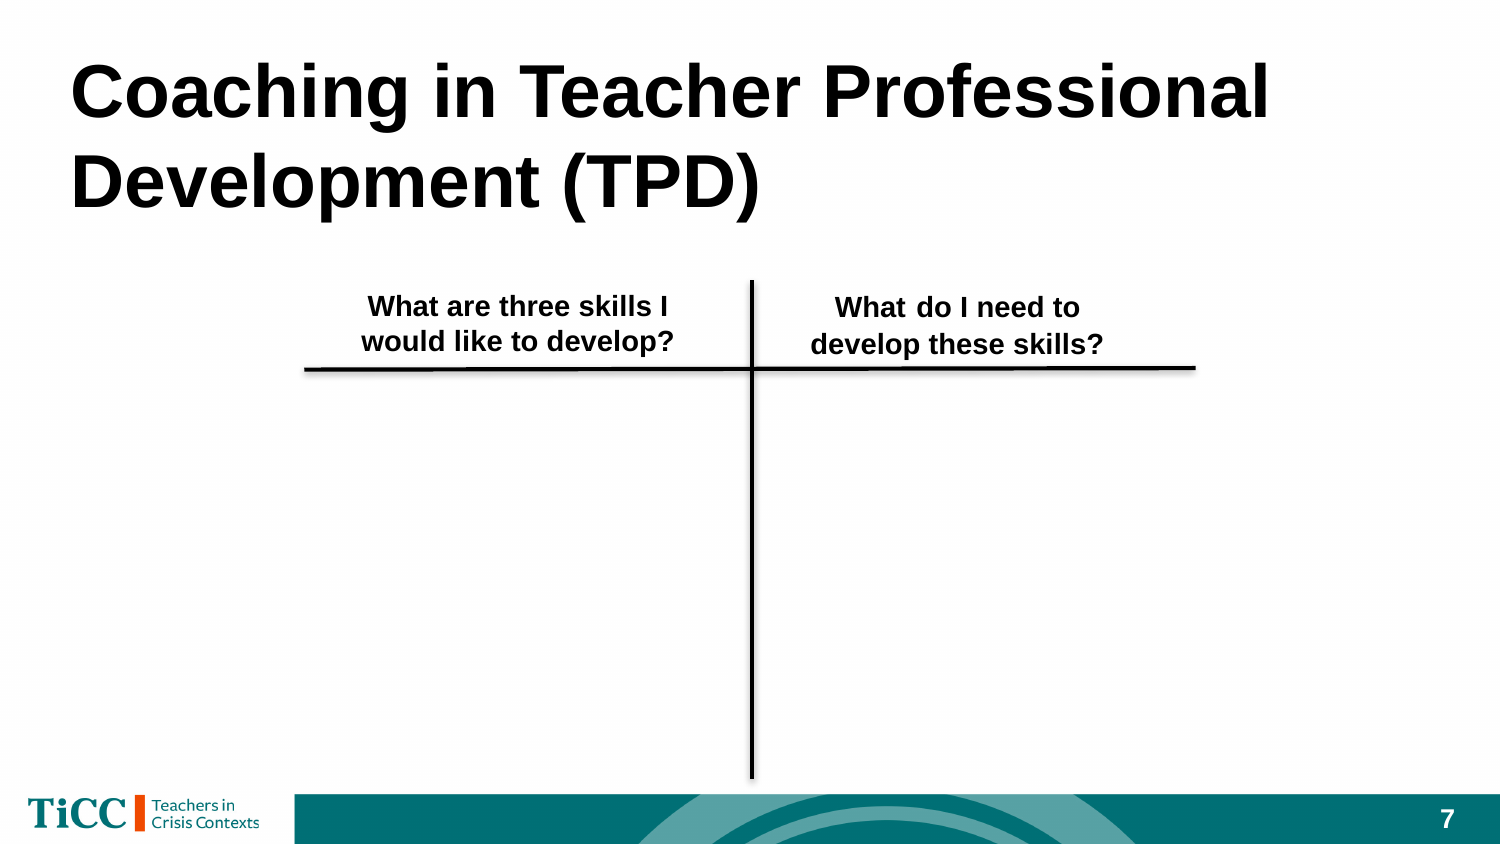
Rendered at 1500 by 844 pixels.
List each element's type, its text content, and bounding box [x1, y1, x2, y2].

text_box What are three skills I would like to develop? [318, 280, 719, 341]
slide_number 7 [1380, 785, 1470, 844]
text_box What do I need to develop these skills? [780, 272, 1135, 334]
title Coaching in Teacher Professional Development (TPD) [55, 50, 1406, 238]
picture [0, 0, 1500, 844]
